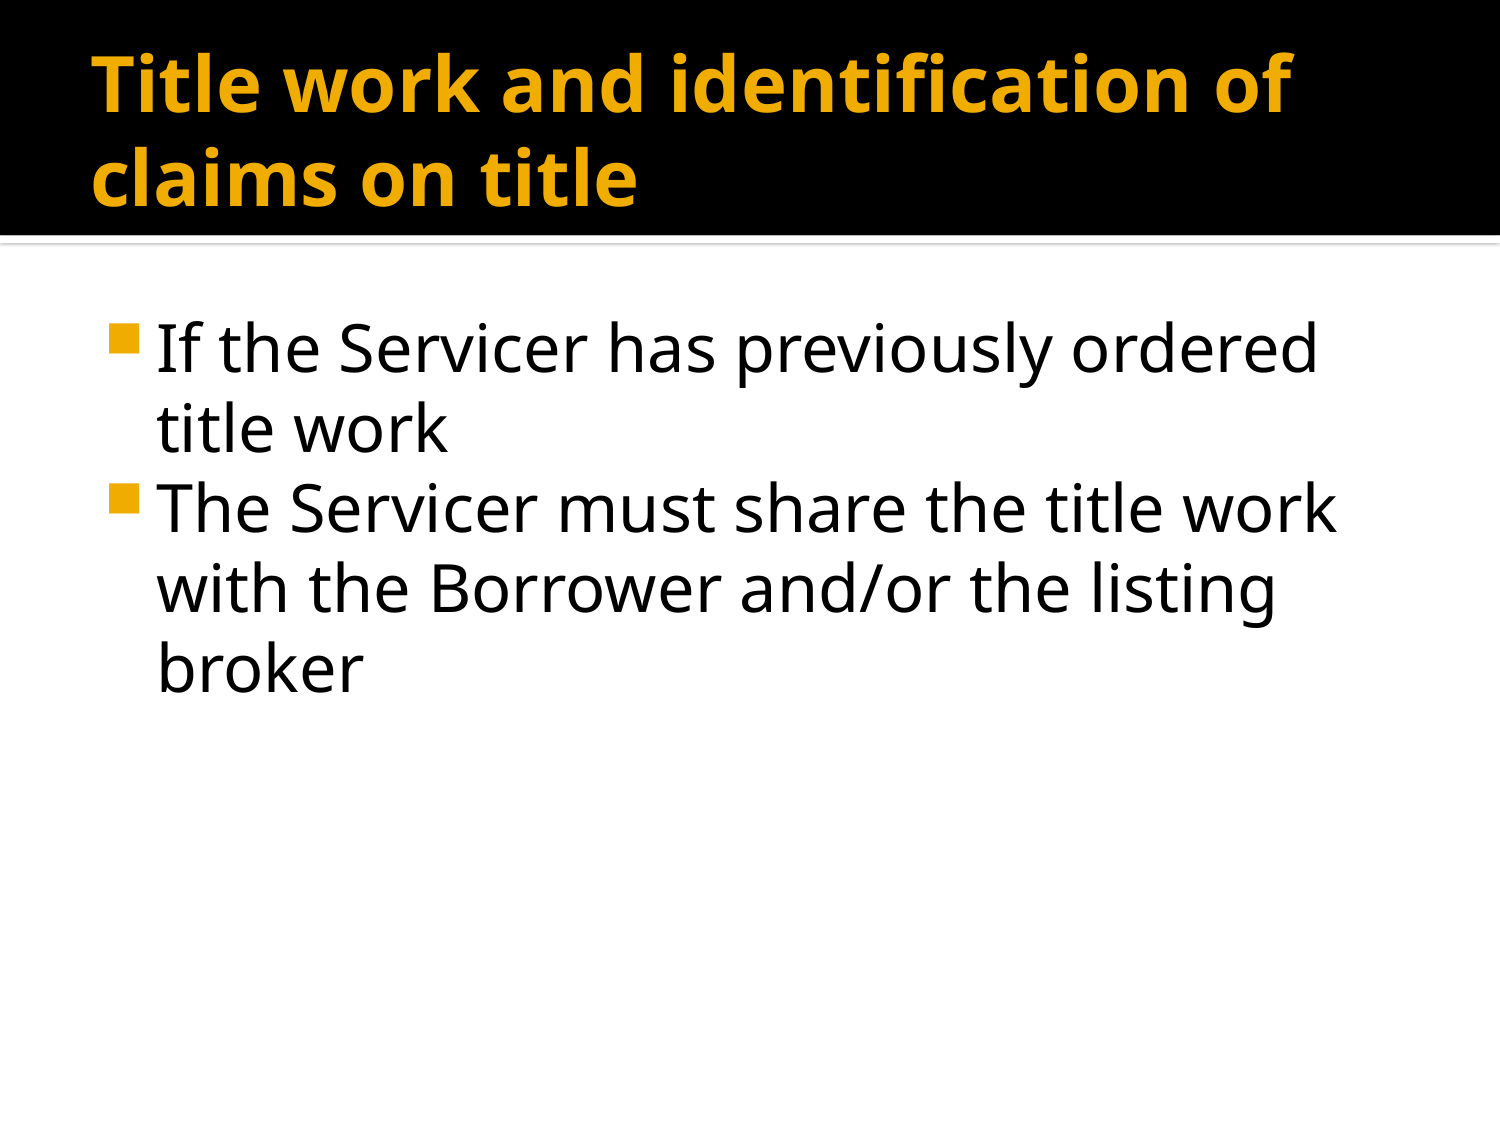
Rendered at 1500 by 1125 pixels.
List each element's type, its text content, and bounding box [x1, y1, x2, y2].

title Title work and identification of claims on title [75, 25, 1425, 231]
list If the Servicer has previously ordered title work The Servicer must share the title work with the Borrower and/or the listing broker [75, 291, 1425, 1050]
